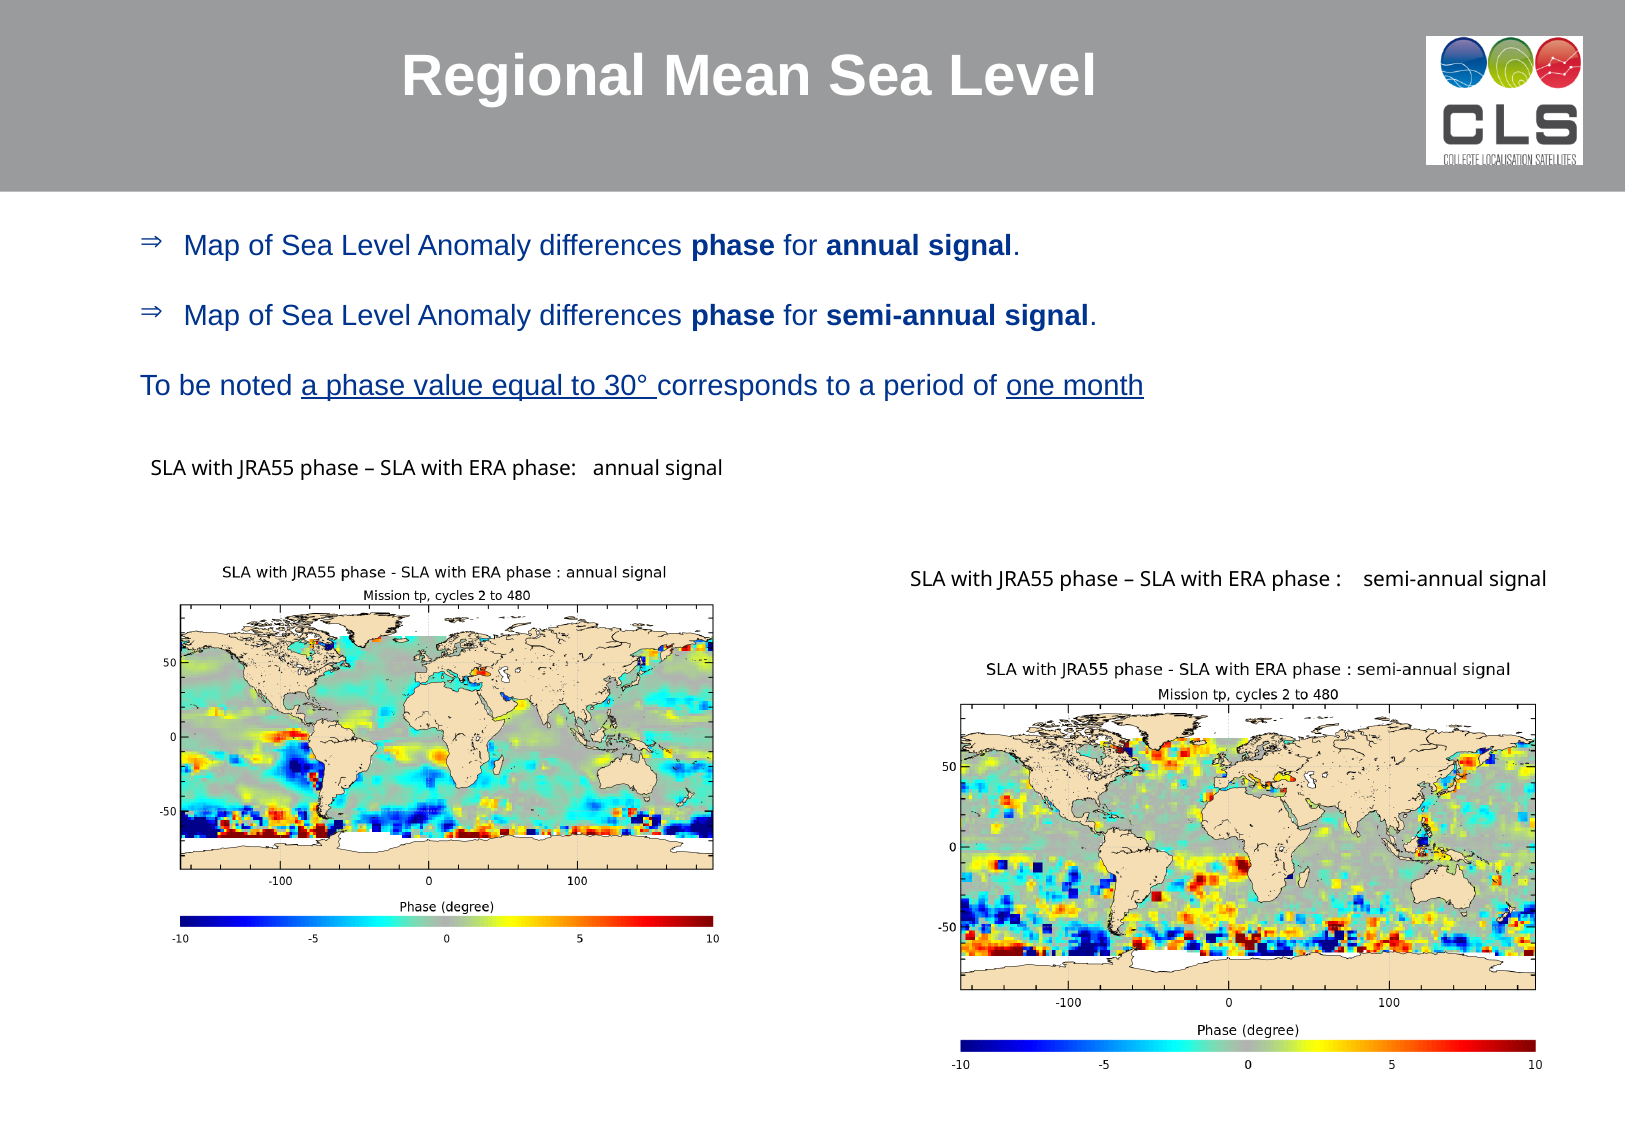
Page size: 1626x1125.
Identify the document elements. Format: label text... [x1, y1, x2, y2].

picture [890, 642, 1569, 1094]
picture [115, 547, 744, 966]
text_box SLA with JRA55 phase – SLA with ERA phase: annual signal [48, 447, 826, 488]
picture [1426, 36, 1583, 165]
text_box SLA with JRA55 phase – SLA with ERA phase : semi-annual signal [840, 558, 1618, 599]
text_box Map of Sea Level Anomaly differences phase for annual signal. Map of Sea Level Anomaly differences phase for semi-annual signal. To be noted a phase value equal to 30° corresponds to a period of one month [125, 219, 1515, 409]
text_box Regional Mean Sea Level [386, 40, 1162, 119]
